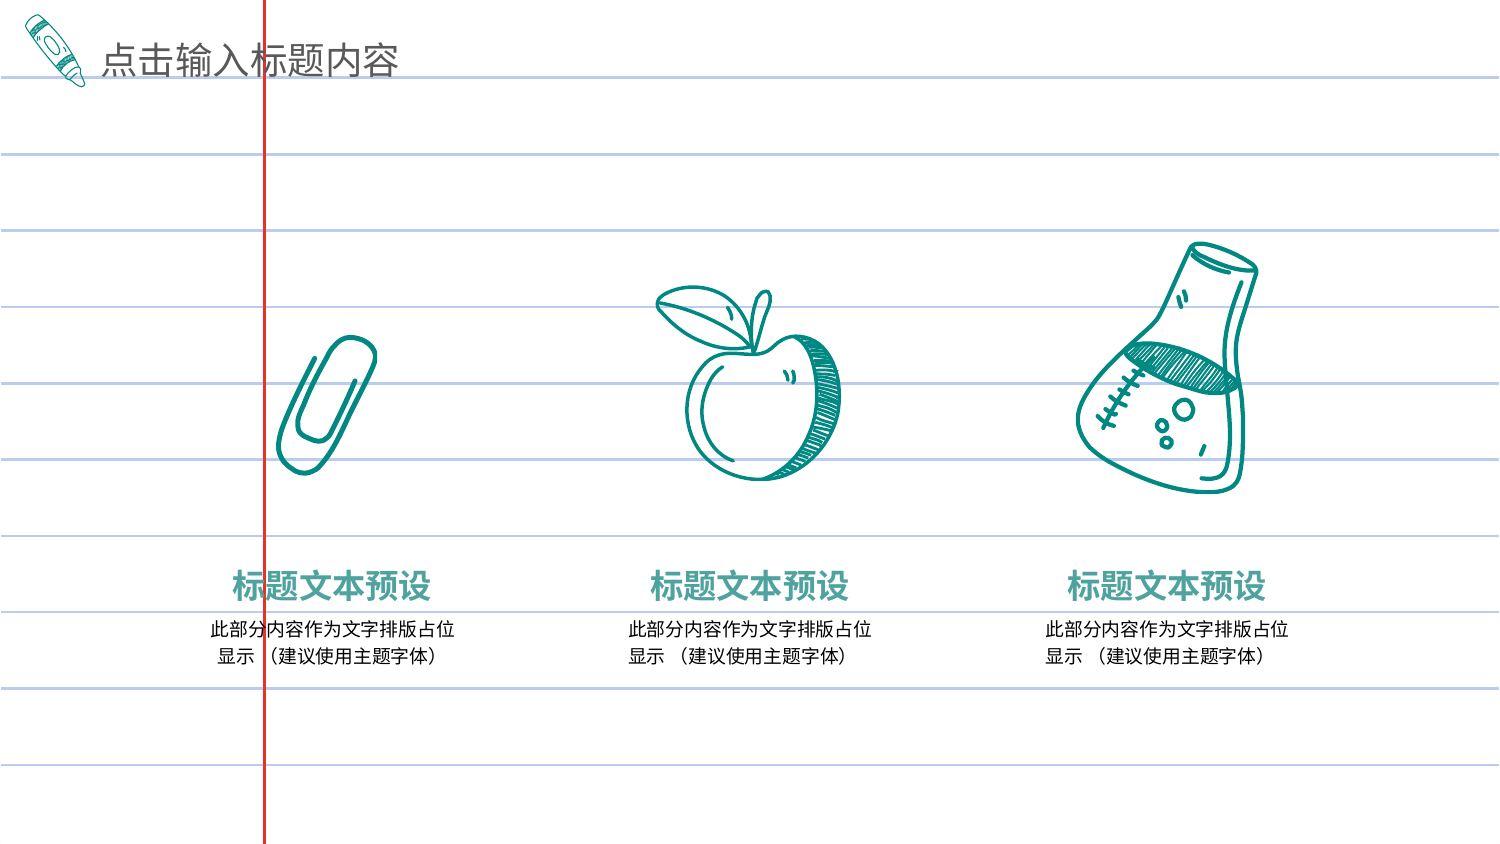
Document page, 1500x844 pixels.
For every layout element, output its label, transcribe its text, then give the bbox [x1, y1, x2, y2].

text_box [207, 564, 457, 680]
picture [33, 10, 76, 95]
text_box 点击输入标题内容 [100, 28, 450, 91]
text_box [625, 564, 875, 680]
picture [274, 333, 378, 476]
picture [1075, 241, 1260, 495]
picture [655, 284, 845, 481]
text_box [1042, 564, 1292, 680]
